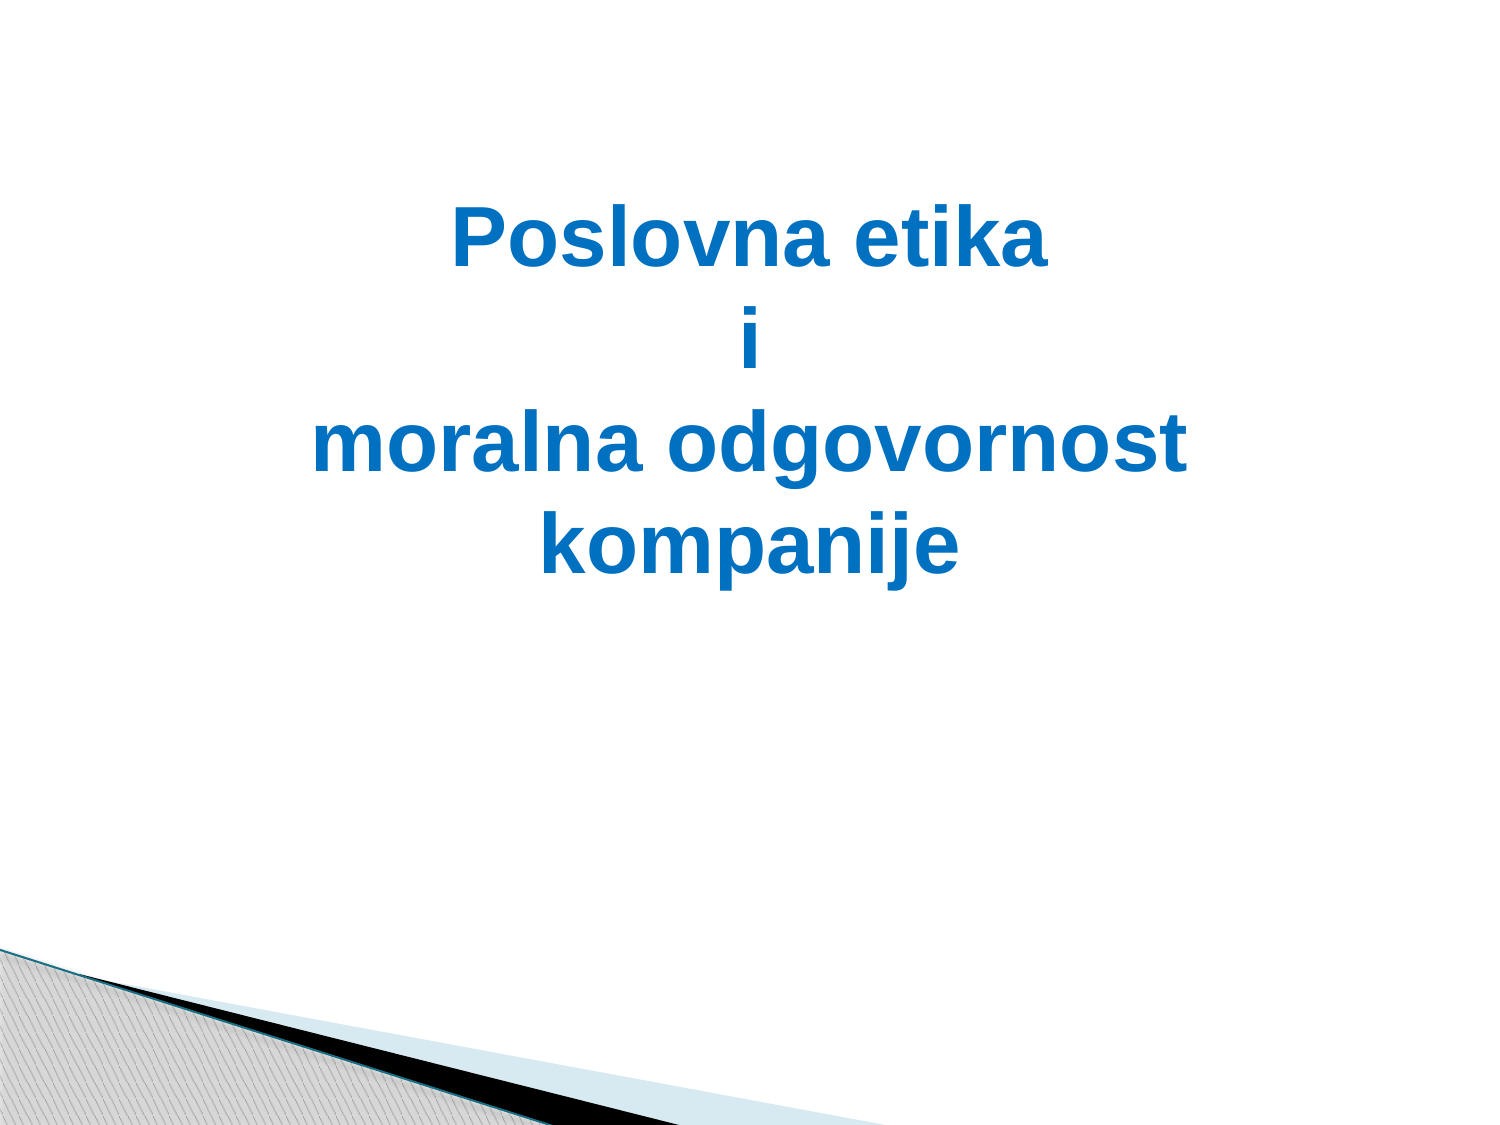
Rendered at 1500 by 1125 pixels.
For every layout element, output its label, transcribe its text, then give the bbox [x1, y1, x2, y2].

title Poslovna etika i moralna odgovornost kompanije [75, 45, 1425, 727]
